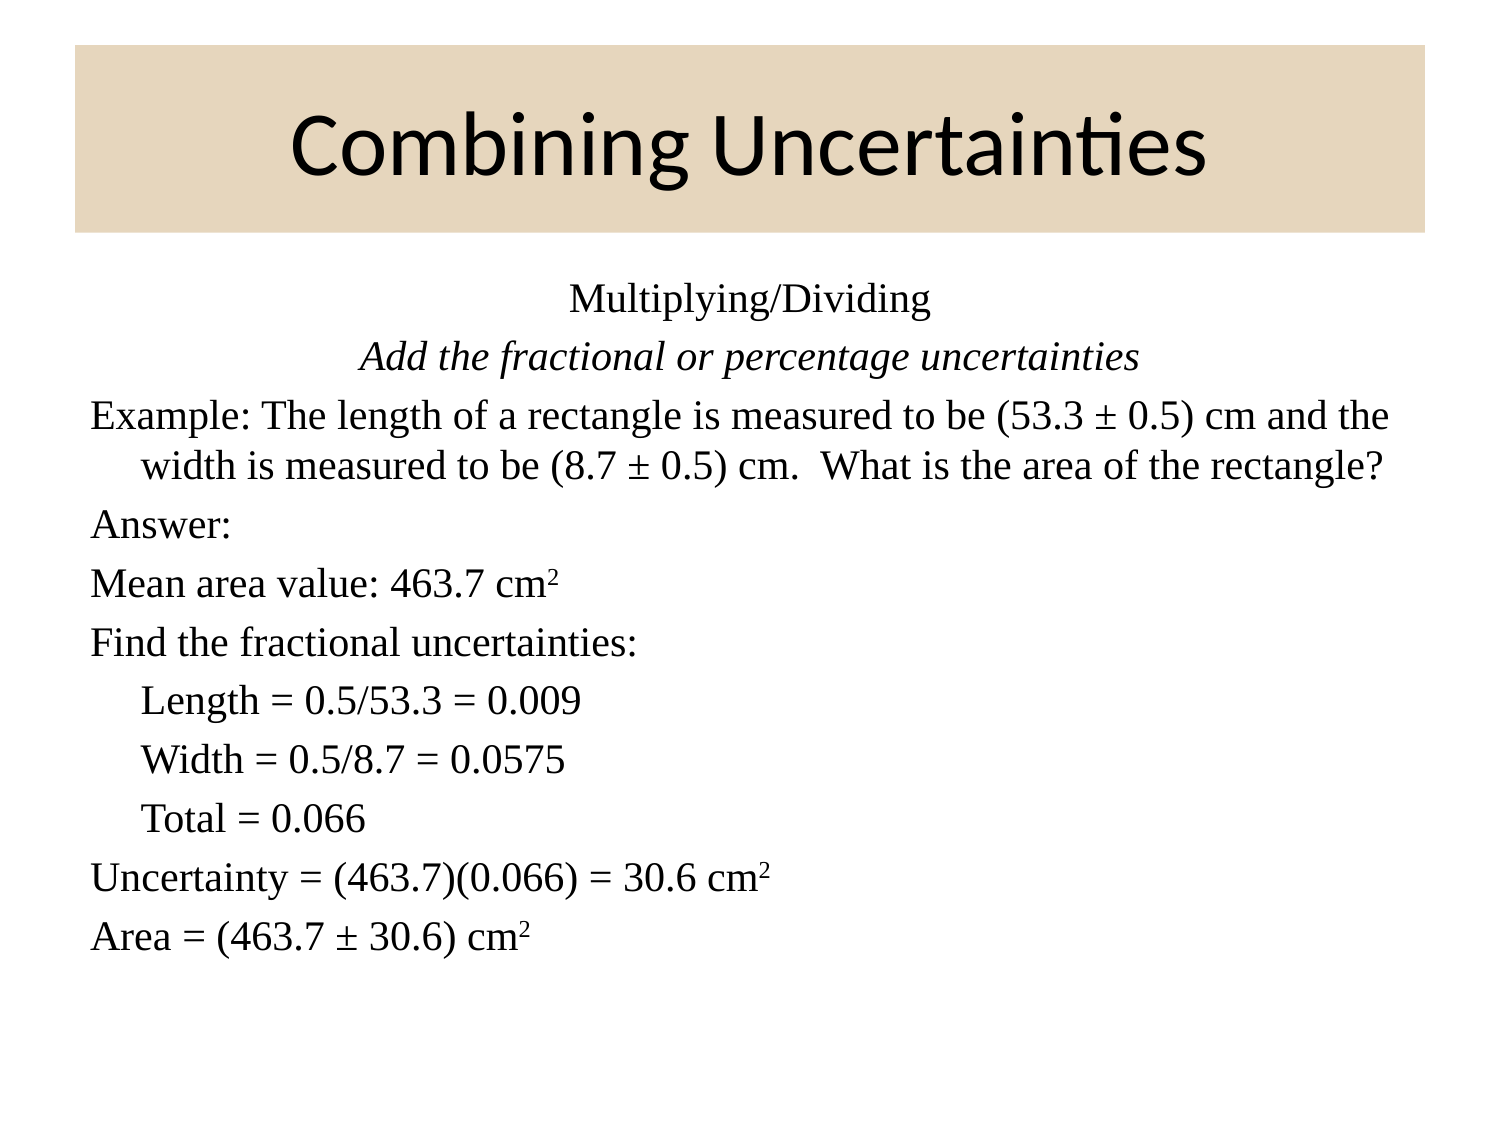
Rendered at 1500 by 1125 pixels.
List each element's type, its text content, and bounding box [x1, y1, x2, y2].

title Combining Uncertainties [75, 45, 1425, 233]
list Multiplying/Dividing Add the fractional or percentage uncertainties Example: The length of a rectangle is measured to be (53.3 ± 0.5) cm and the width is measured to be (8.7 ± 0.5) cm. What is the area of the rectangle? Answer: Mean area value: 463.7 cm2 Find the fractional uncertainties: Length = 0.5/53.3 = 0.009 Width = 0.5/8.7 = 0.0575 Total = 0.066 Uncertainty = (463.7)(0.066) = 30.6 cm2 Area = (463.7 ± 30.6) cm2 [75, 262, 1425, 1005]
